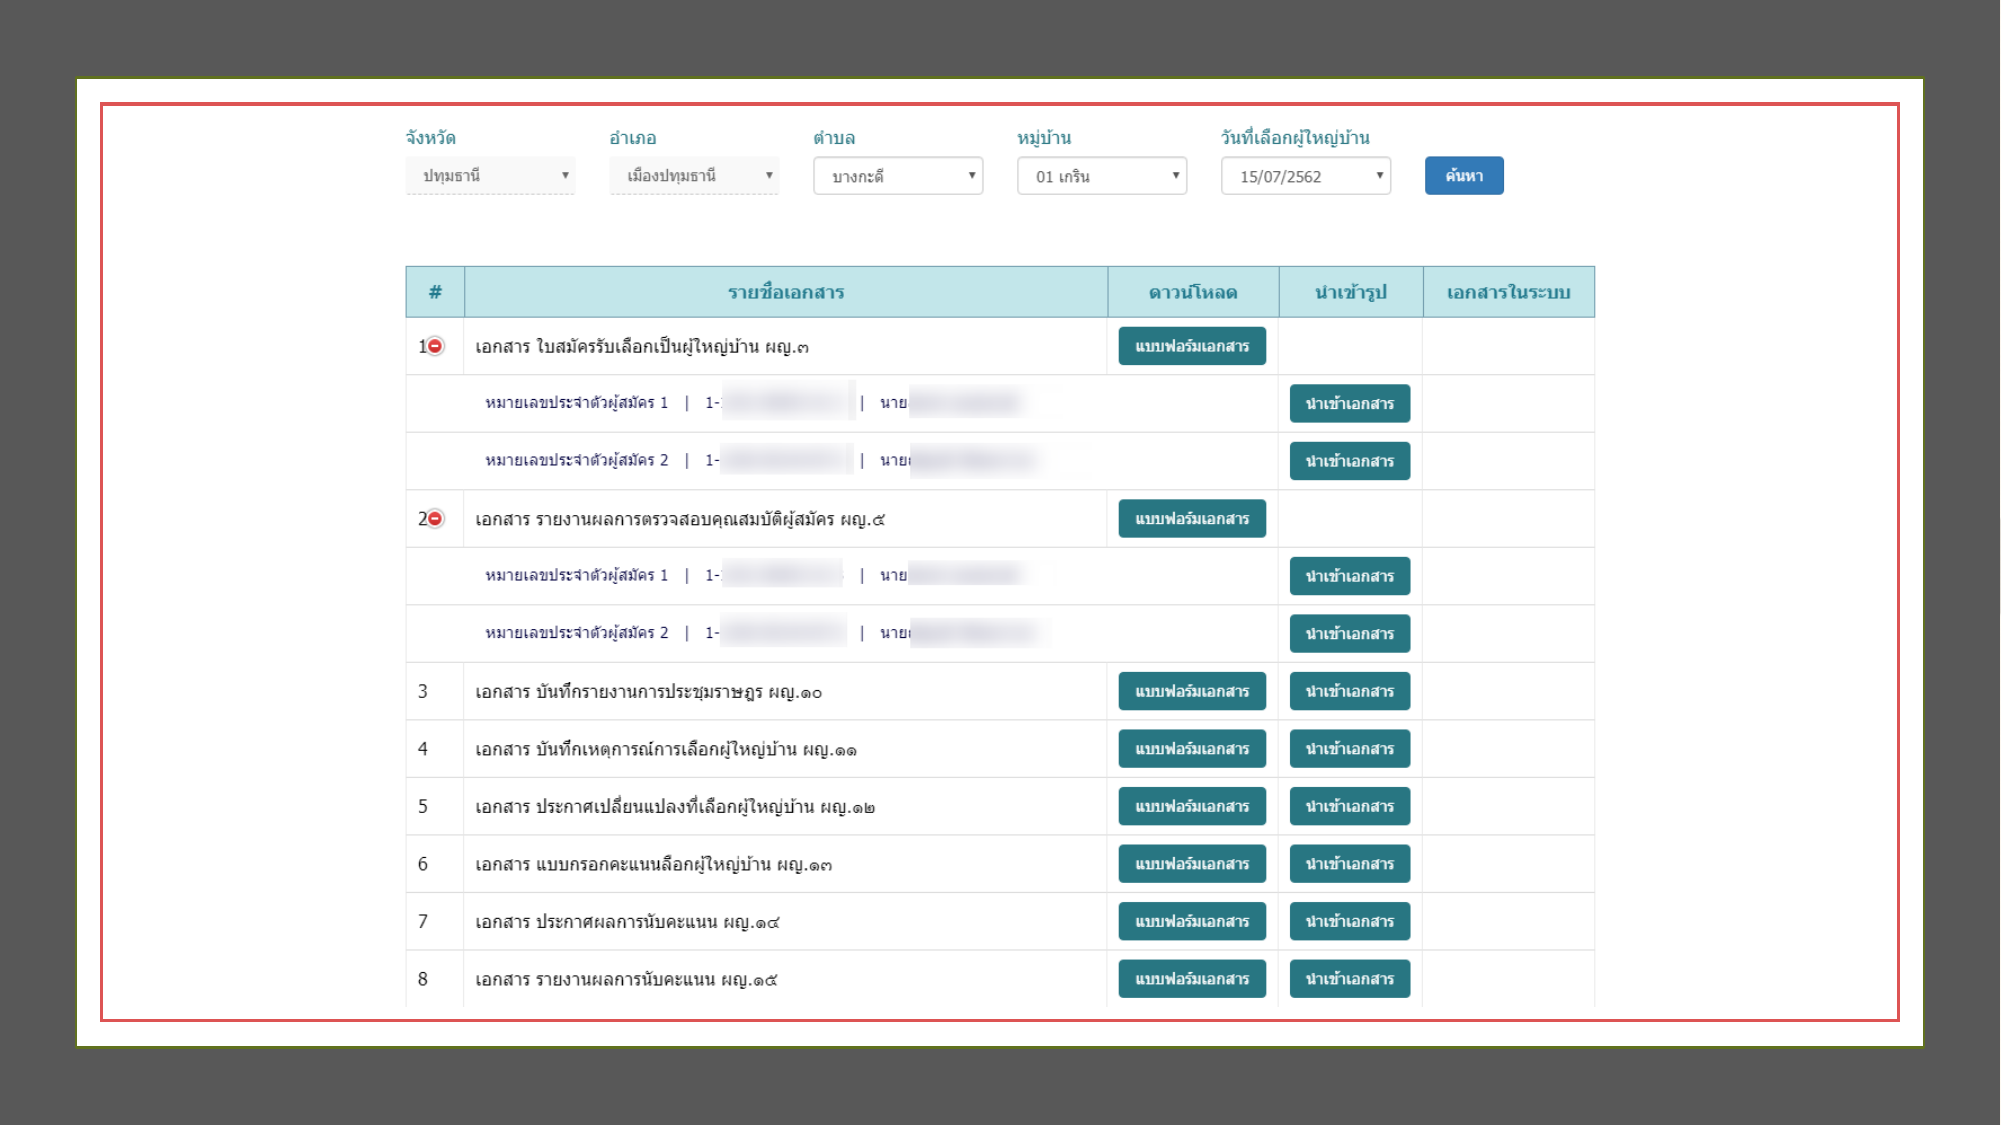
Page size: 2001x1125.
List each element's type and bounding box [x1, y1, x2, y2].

picture [399, 117, 1602, 1007]
text_box [0, 0, 2000, 1125]
